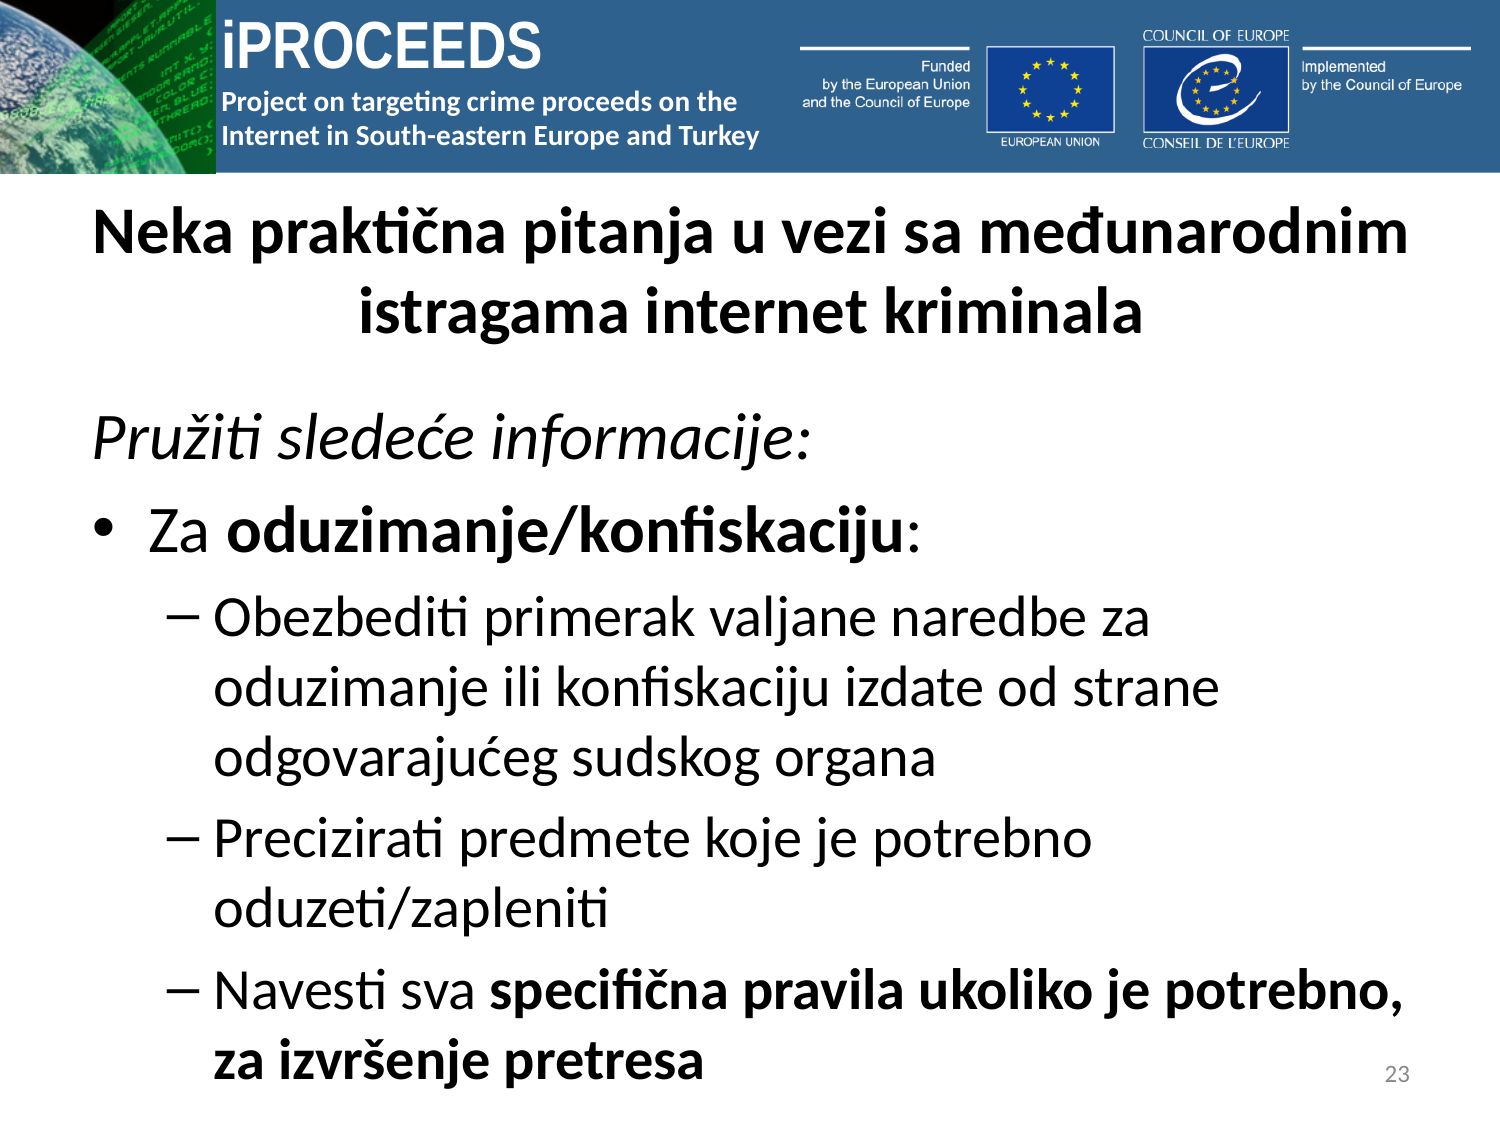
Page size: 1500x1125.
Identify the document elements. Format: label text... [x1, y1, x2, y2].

title Neka praktična pitanja u vezi sa međunarodnim istragama internet kriminala [76, 172, 1428, 361]
picture [800, 30, 1471, 148]
list Pružiti sledeće informacije: Za oduzimanje/konfiskaciju: Obezbediti primerak valjane naredbe za oduzimanje ili konfiskaciju izdate od strane odgovarajućeg sudskog organa Precizirati predmete koje je potrebno oduzeti/zapleniti Navesti sva specifična pravila ukoliko je potrebno, za izvršenje pretresa [76, 385, 1428, 1084]
picture [0, 0, 216, 174]
slide_number 23 [1074, 1042, 1425, 1103]
